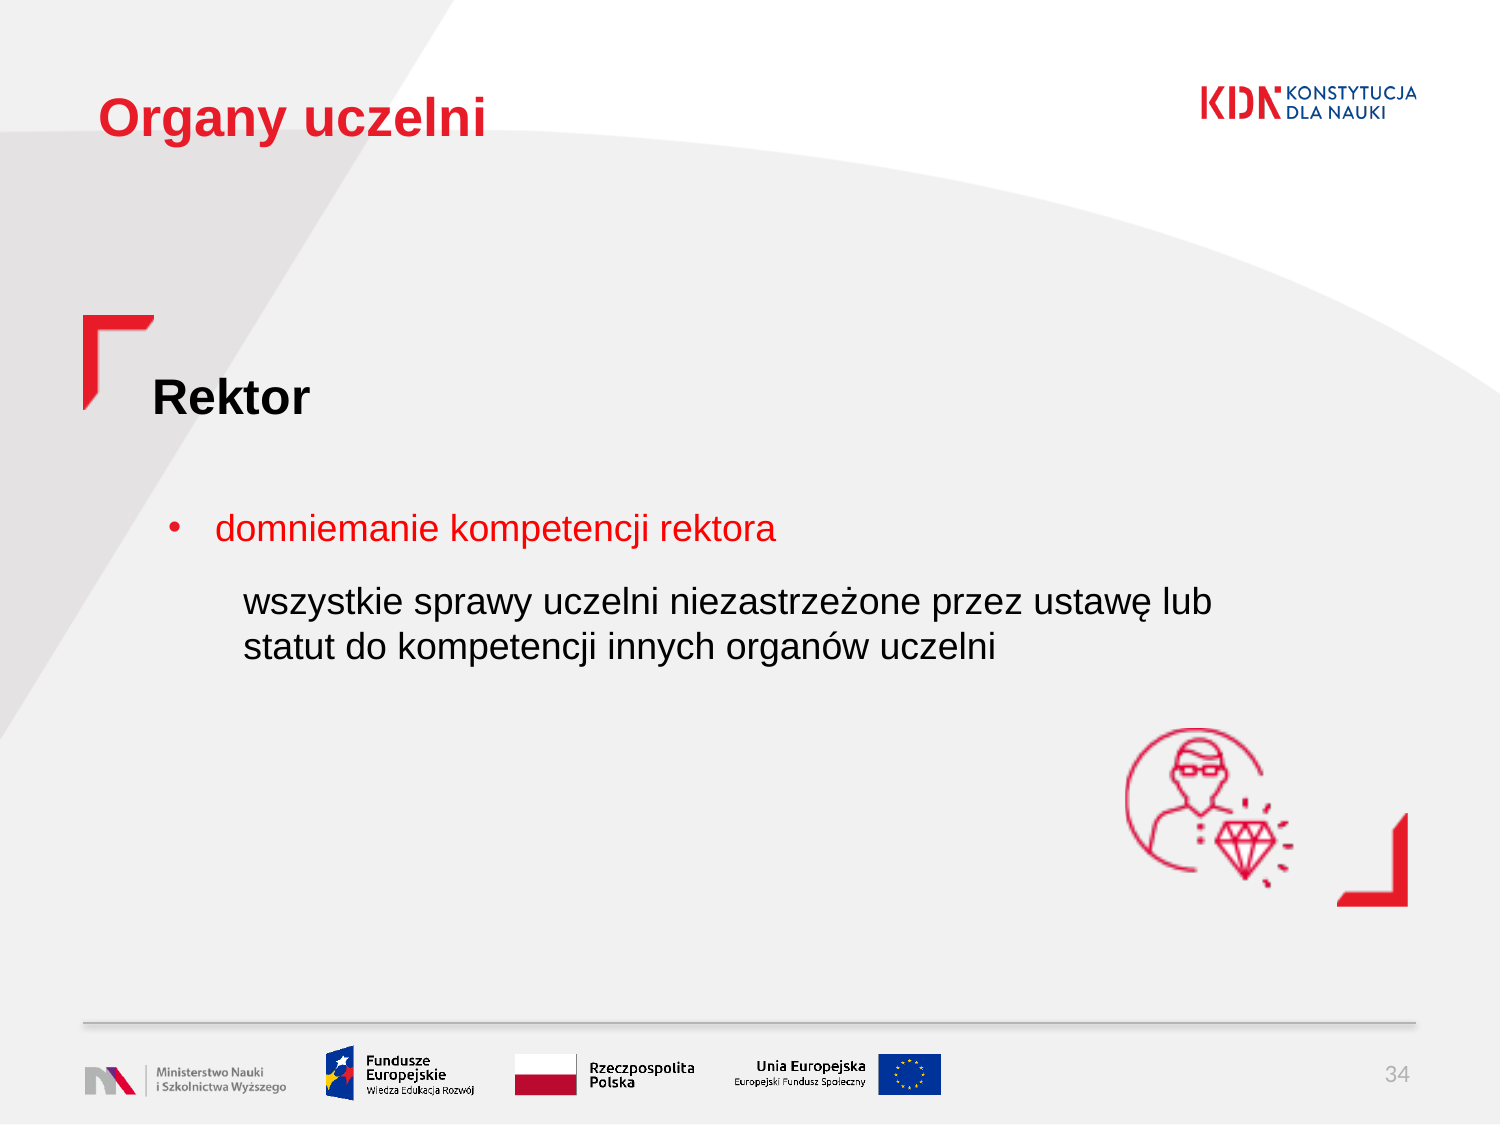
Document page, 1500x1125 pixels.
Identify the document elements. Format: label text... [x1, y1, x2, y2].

title Organy uczelni [83, 74, 1170, 143]
slide_number 34 [1074, 1042, 1425, 1103]
list domniemanie kompetencji rektora wszystkie sprawy uczelni niezastrzeżone przez ustawę lub statut do kompetencji innych organów uczelni [153, 433, 1259, 901]
text_box Rektor [137, 357, 1259, 433]
picture [0, 0, 1500, 1125]
